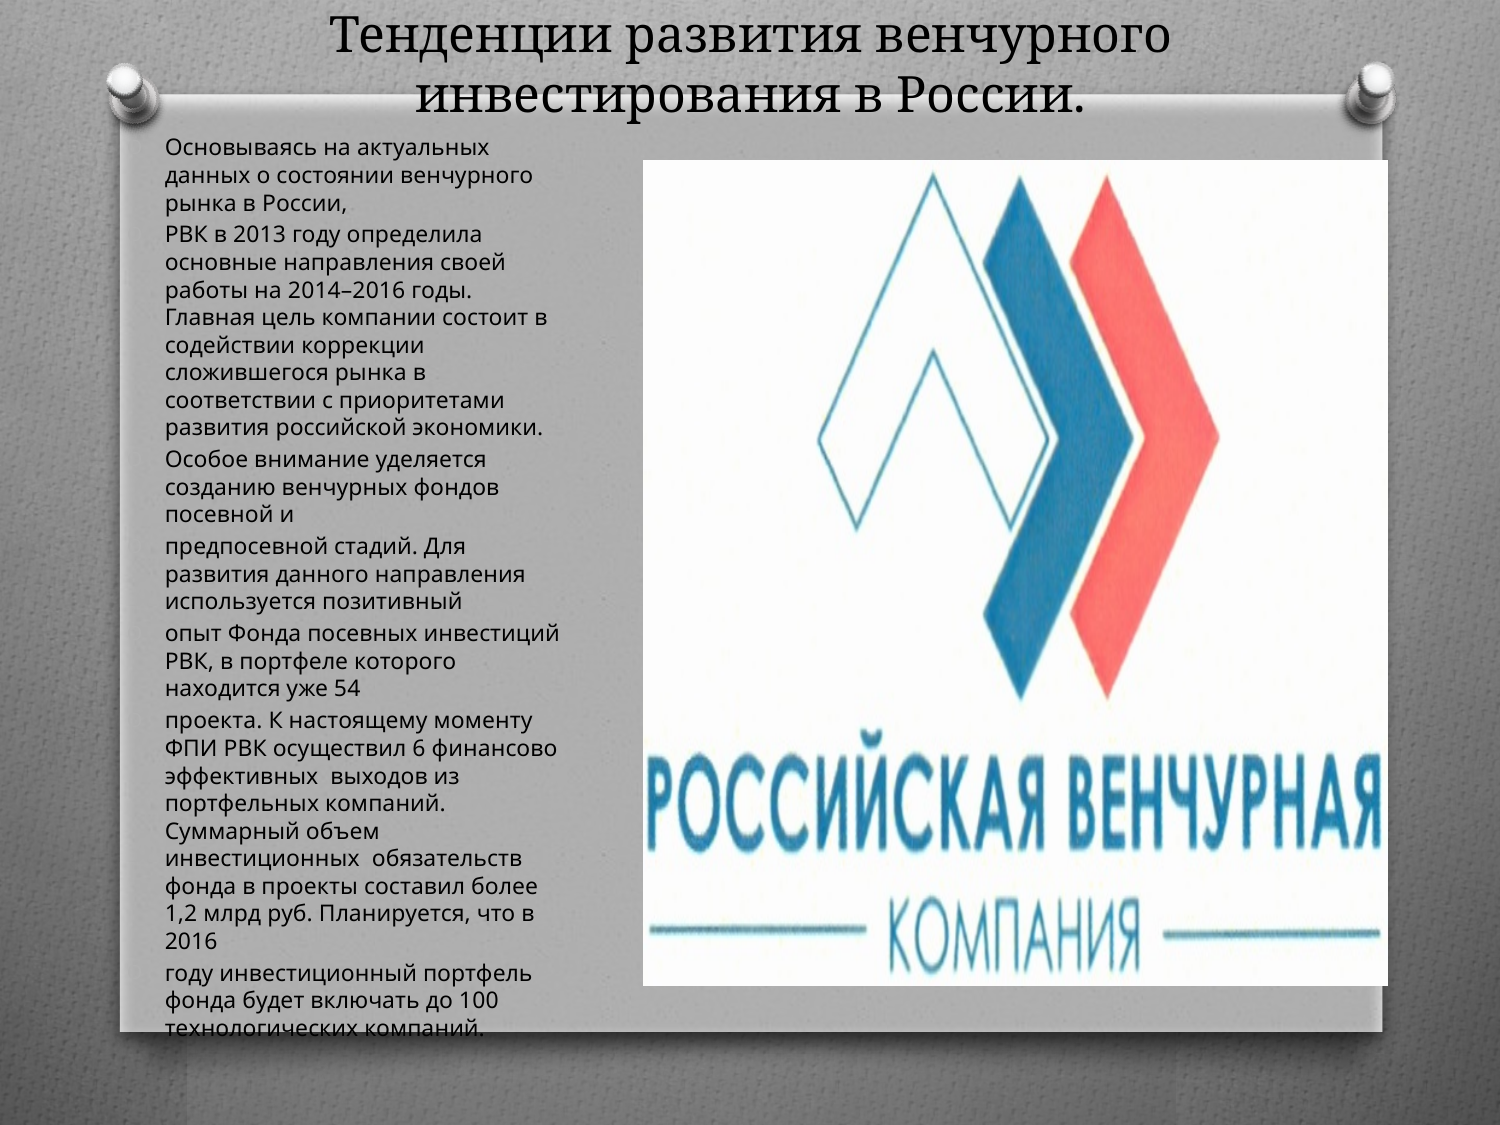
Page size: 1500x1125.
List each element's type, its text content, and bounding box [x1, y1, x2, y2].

picture [643, 160, 1389, 987]
picture [75, 29, 179, 132]
picture [1323, 35, 1439, 156]
title Тенденции развития венчурного инвестирования в России. [179, 0, 1323, 185]
list Основываясь на актуальных данных о состоянии венчурного рынка в России, РВК в 2013 году определила основные направления своей работы на 2014–2016 годы. Главная цель компании состоит в содействии коррекции сложившегося рынка в соответствии с приоритетами развития российской экономики. Особое внимание уделяется созданию венчурных фондов посевной и предпосевной стадий. Для развития данного направления используется позитивный опыт Фонда посевных инвестиций РВК, в портфеле которого находится уже 54 проекта. К настоящему моменту ФПИ РВК осуществил 6 финансово эффективных выходов из портфельных компаний. Суммарный объем инвестиционных обязательств фонда в проекты составил более 1,2 млрд руб. Планируется, что в 2016 году инвестиционный портфель фонда будет включать до 100 технологических компаний. [112, 125, 585, 1071]
